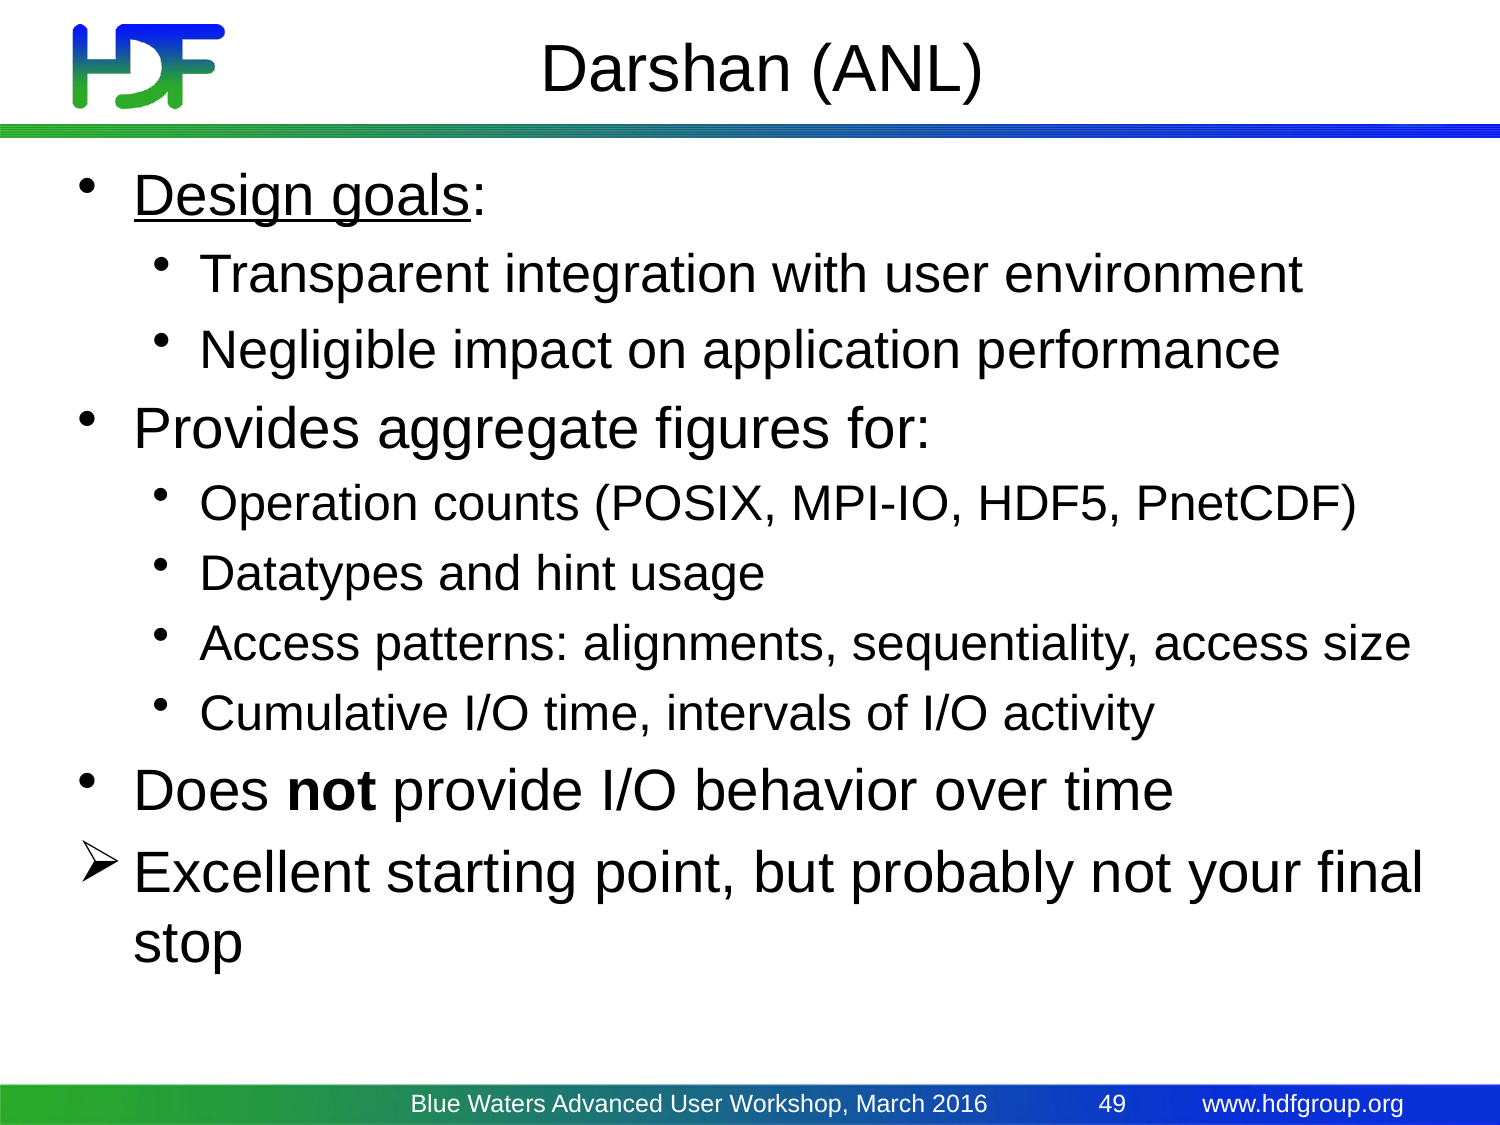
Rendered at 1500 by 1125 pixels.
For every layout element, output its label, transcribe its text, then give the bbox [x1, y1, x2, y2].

list Design goals: Transparent integration with user environment Negligible impact on application performance Provides aggregate figures for: Operation counts (POSIX, MPI-IO, HDF5, PnetCDF) Datatypes and hint usage Access patterns: alignments, sequentiality, access size Cumulative I/O time, intervals of I/O activity Does not provide I/O behavior over time Excellent starting point, but probably not your final stop [62, 149, 1450, 1050]
title Darshan (ANL) [187, 24, 1338, 113]
picture [0, 0, 1500, 1125]
slide_number 49 [1049, 1087, 1176, 1125]
footer Blue Waters Advanced User Workshop, March 2016 [374, 1087, 1026, 1125]
